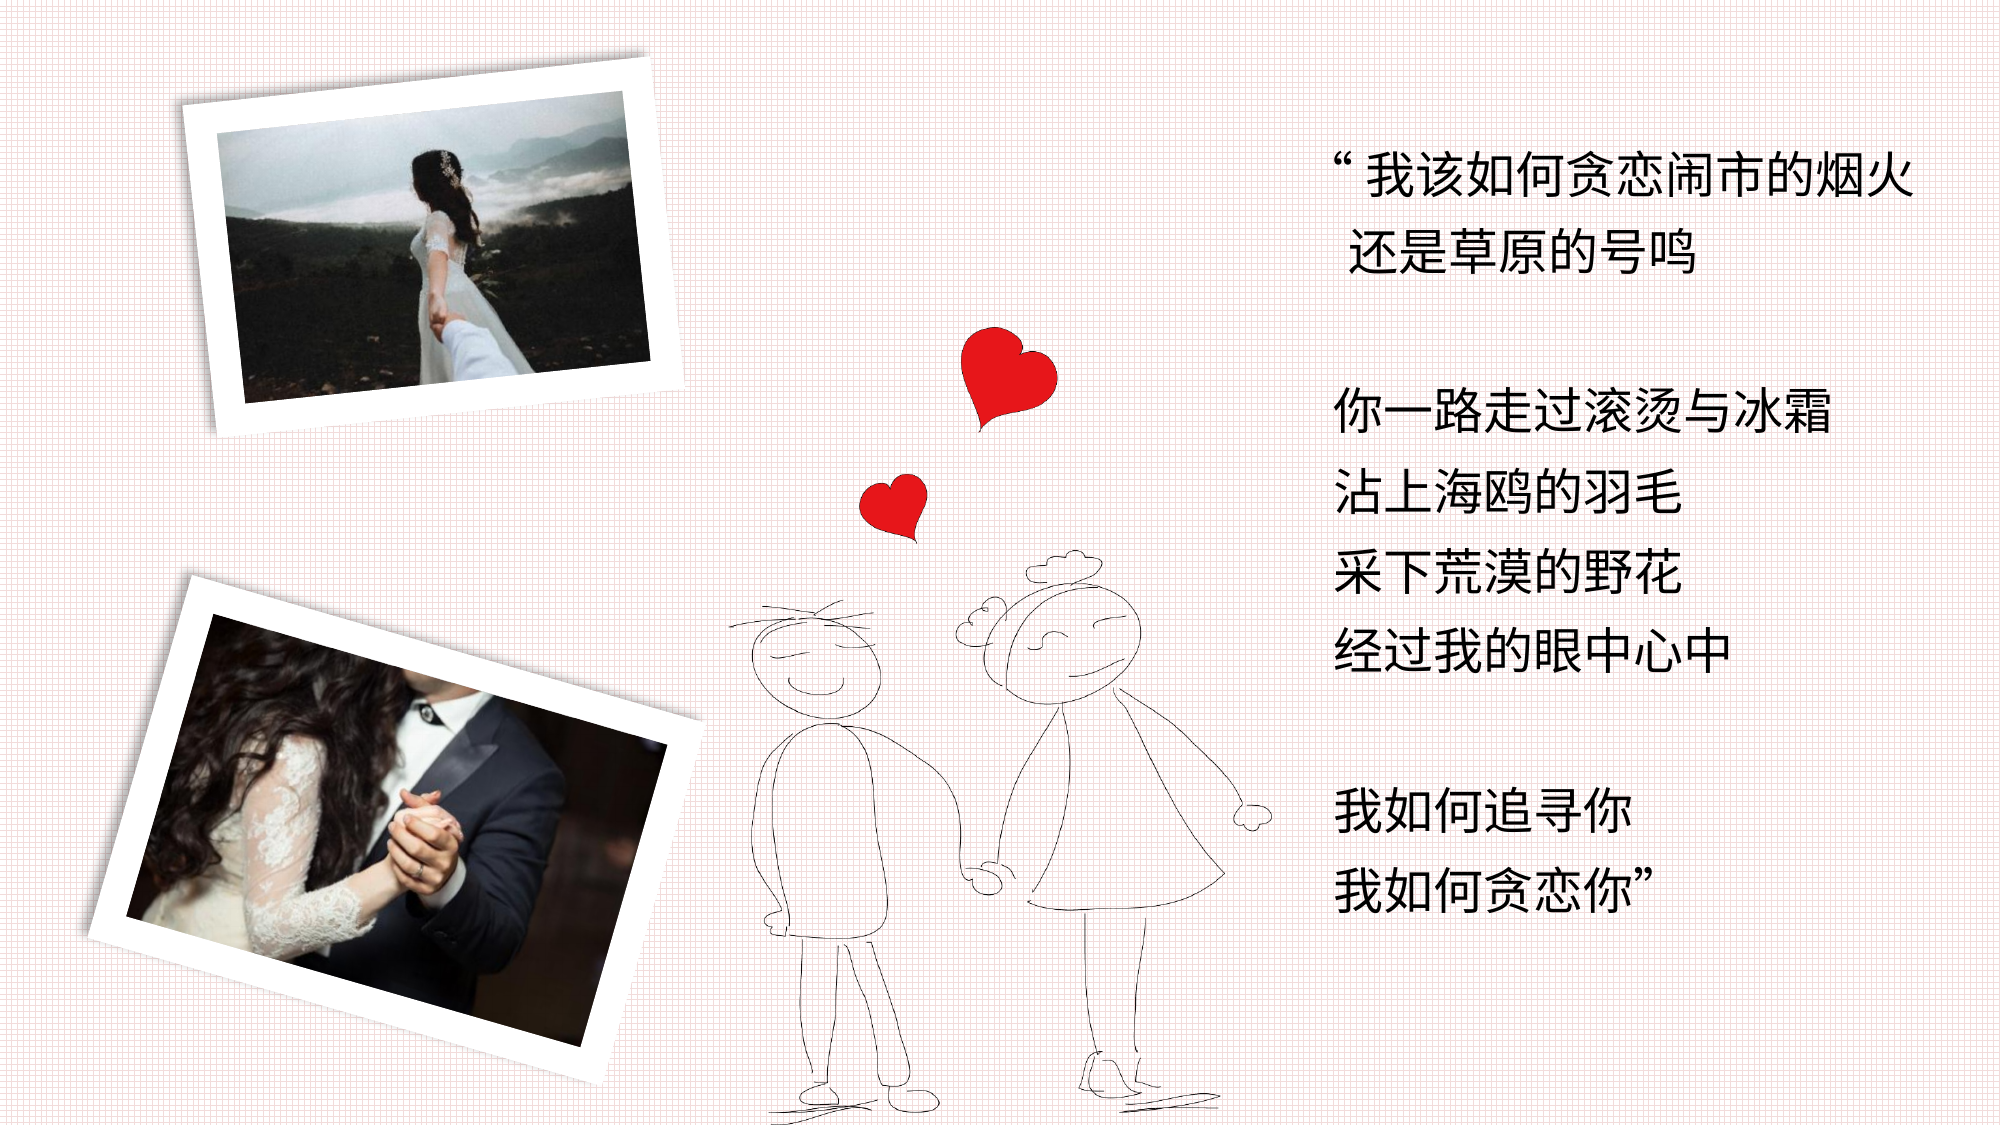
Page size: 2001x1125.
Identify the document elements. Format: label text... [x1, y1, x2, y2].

picture [127, 615, 667, 1046]
picture [728, 327, 1272, 1125]
picture [217, 91, 650, 403]
text_box “我该如何贪恋闹市的烟火 还是草原的号鸣 你一路走过滚烫与冰霜 沾上海鸥的羽毛 采下荒漠的野花 经过我的眼中心中 我如何追寻你 我如何贪恋你” [1288, 136, 2000, 931]
